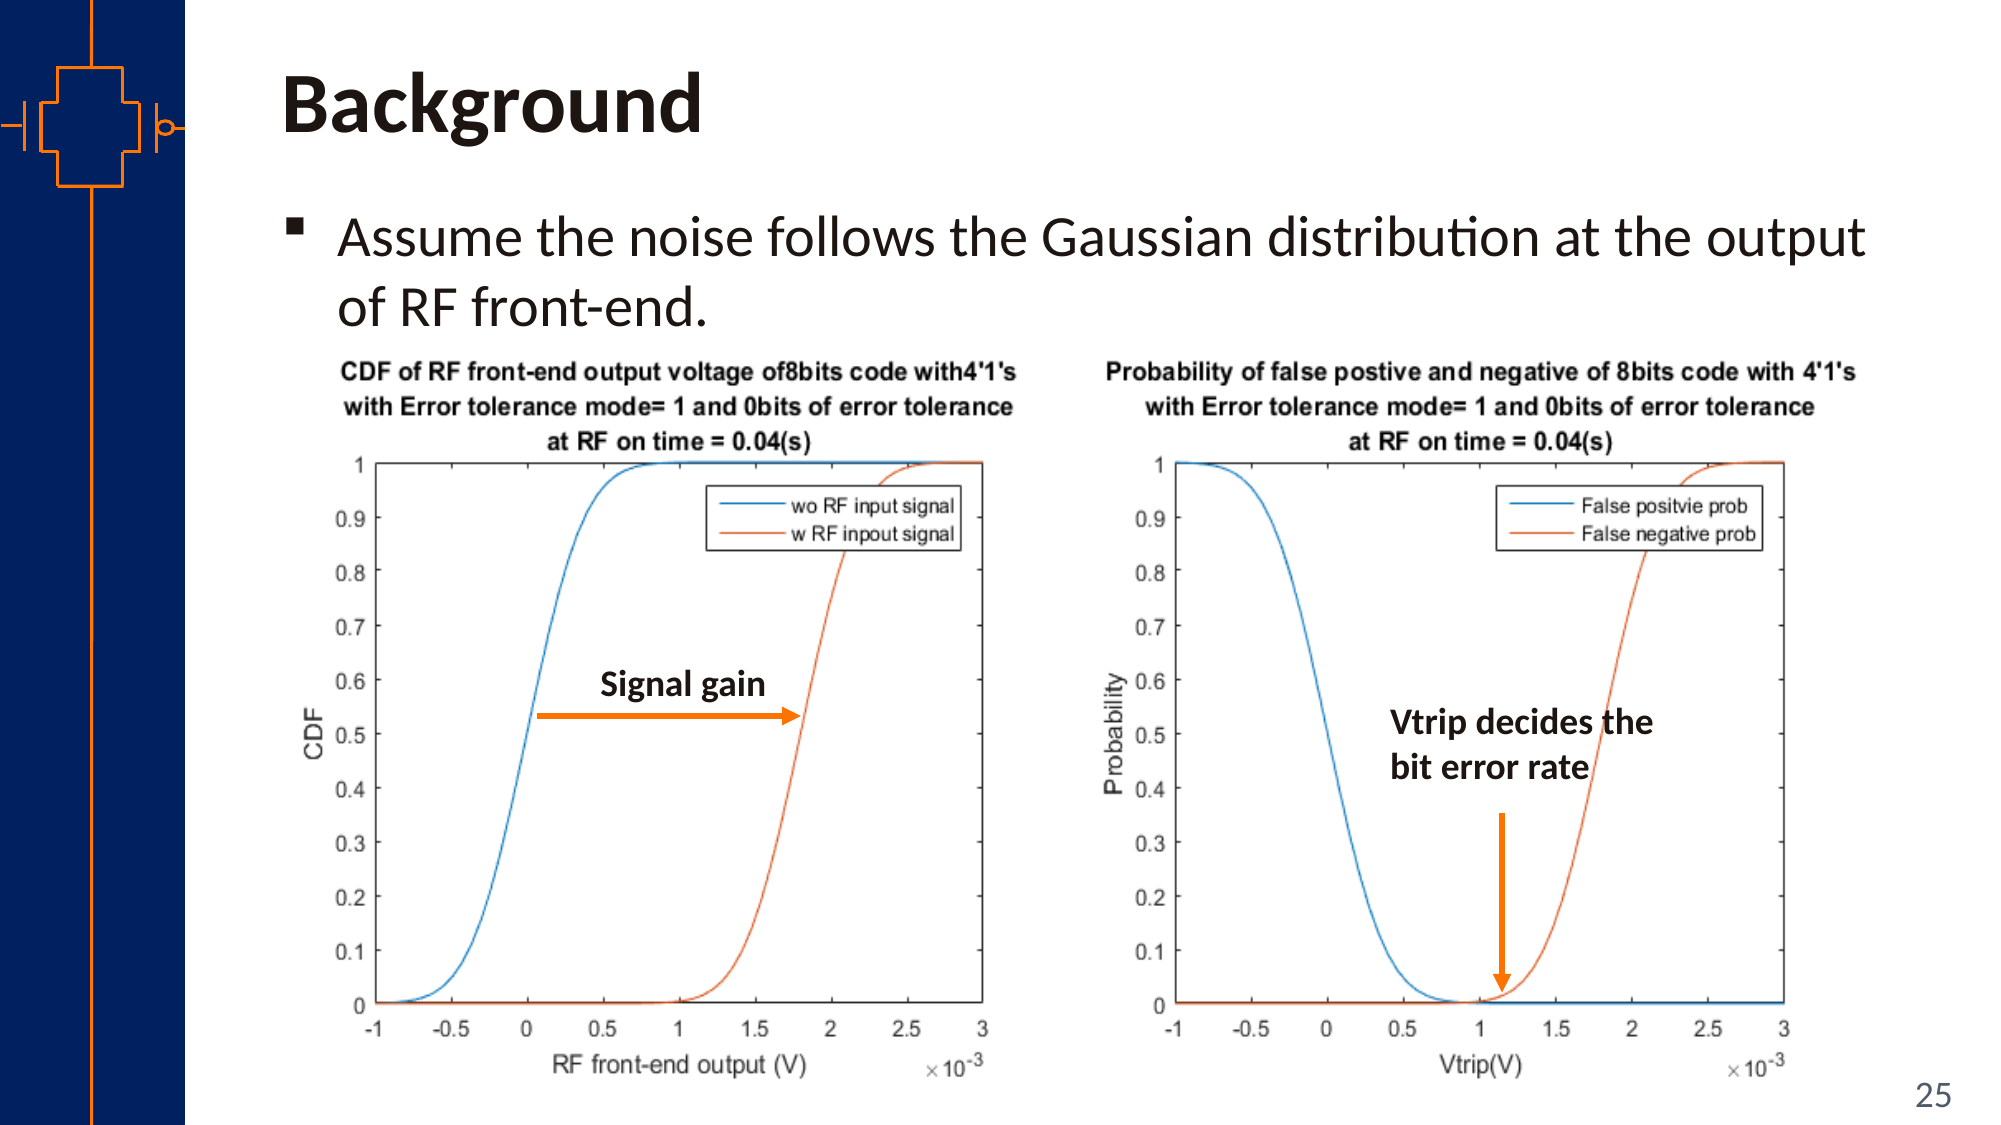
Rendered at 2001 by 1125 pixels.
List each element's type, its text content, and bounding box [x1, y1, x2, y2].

picture [250, 351, 1917, 1085]
title Background [266, 37, 1850, 157]
list Assume the noise follows the Gaussian distribution at the output of RF front-end. [266, 190, 1900, 347]
slide_number 25 [1899, 1062, 1984, 1123]
